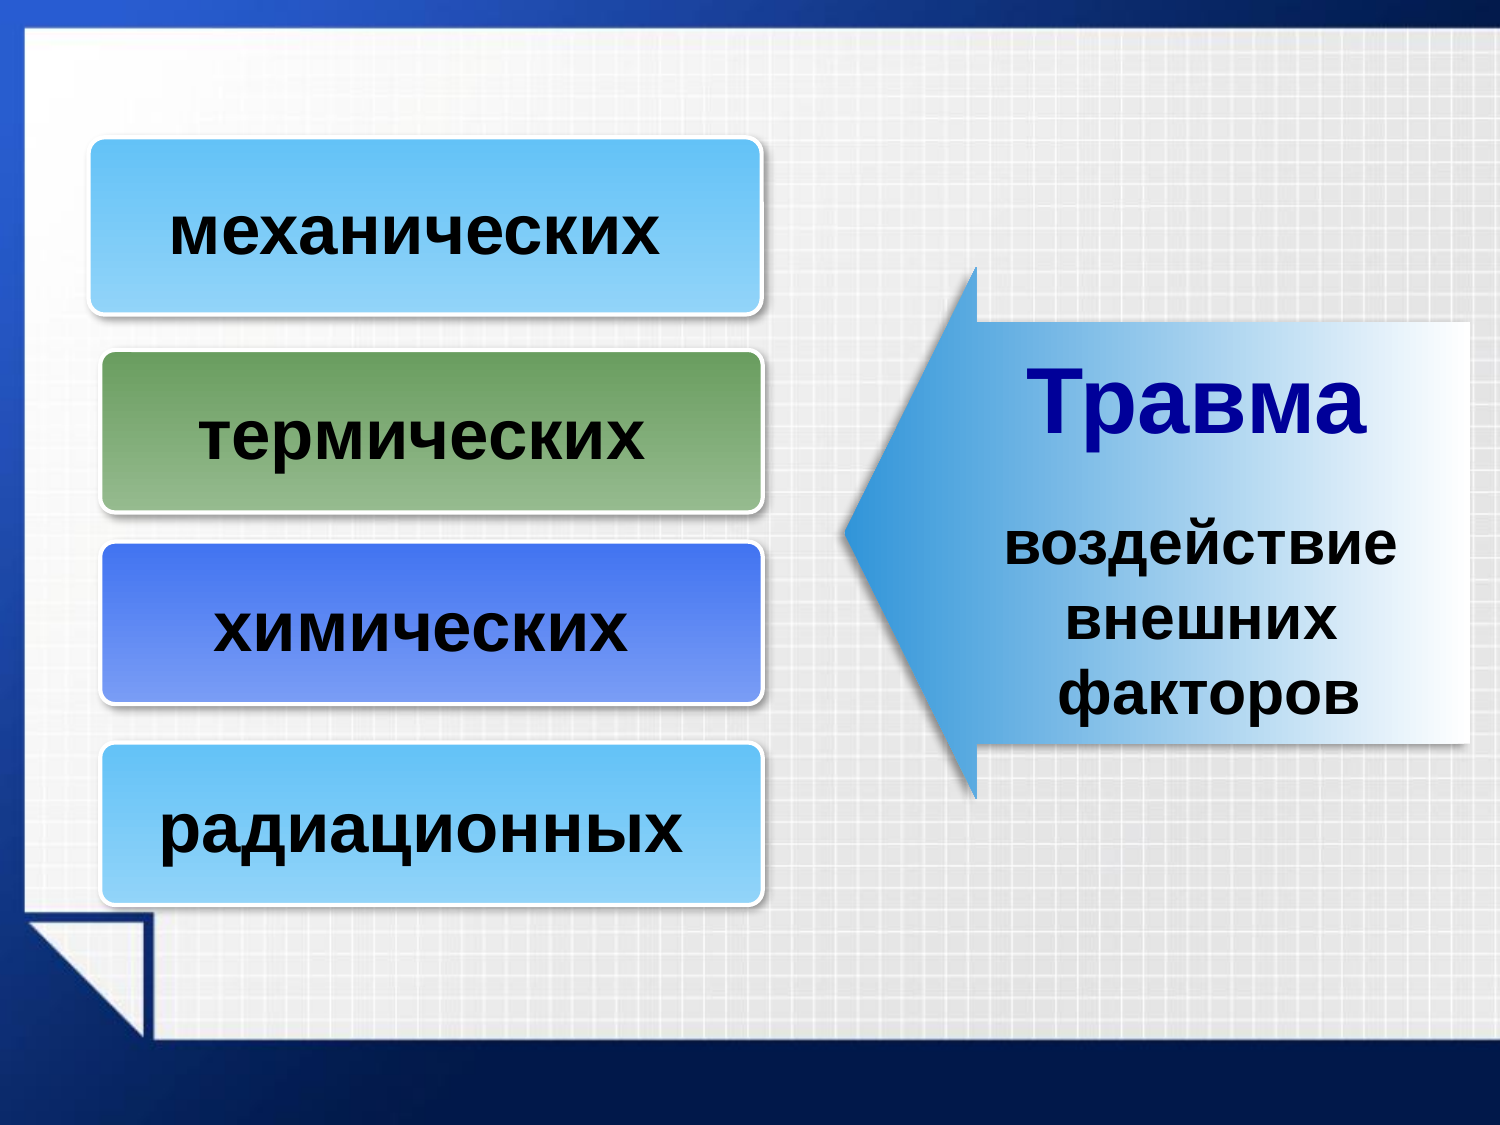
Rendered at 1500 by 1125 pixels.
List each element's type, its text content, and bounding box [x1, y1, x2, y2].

text_box химических [100, 541, 763, 705]
text_box радиационных [100, 742, 763, 906]
text_box механических [88, 137, 762, 315]
text_box Травма воздействие внешних факторов [844, 267, 1471, 799]
picture [0, 0, 1500, 1125]
text_box термических [100, 349, 763, 513]
